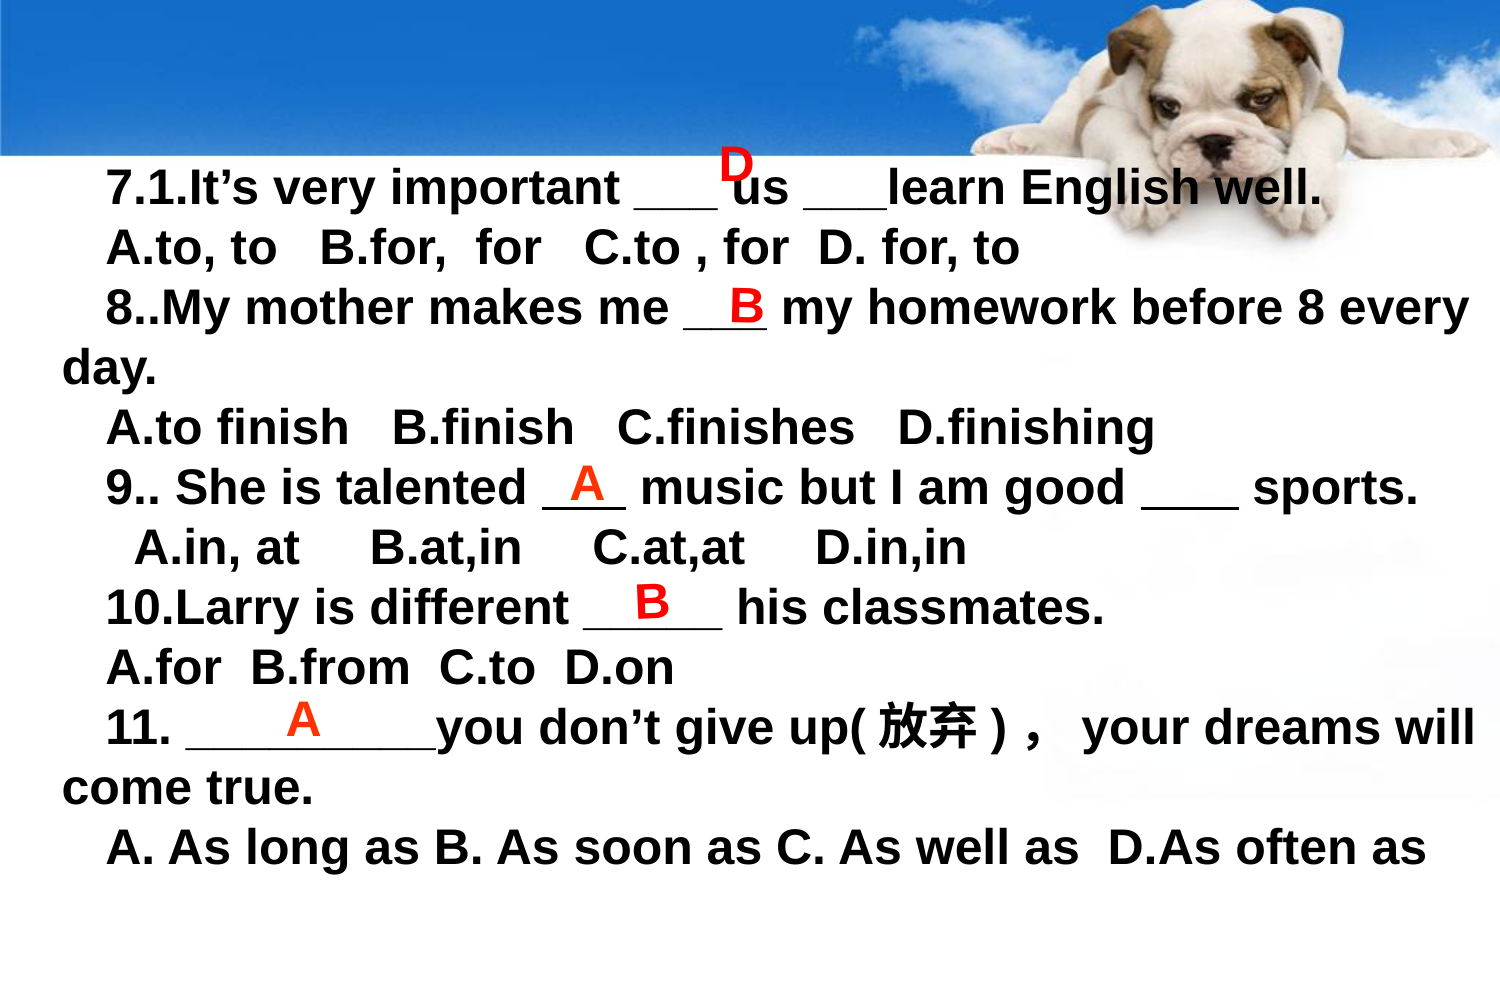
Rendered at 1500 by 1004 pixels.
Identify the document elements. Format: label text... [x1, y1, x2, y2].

text_box 7.1.It’s very important ___ us ___learn English well. A.to, to B.for, for C.to , for D. for, to 8..My mother makes me ___ my homework before 8 every day. A.to finish B.finish C.finishes D.finishing 9.. She is talented music but I am good sports. A.in, at B.at,in C.at,at D.in,in 10.Larry is different _____ his classmates. A.for B.from C.to D.on 11. _________you don’t give up(放弃)，your dreams will come true. A. As long as B. As soon as C. As well as D.As often as [46, 147, 1500, 942]
text_box B [713, 264, 783, 342]
text_box D [703, 123, 770, 199]
text_box A [270, 679, 350, 754]
picture [0, 0, 1500, 1004]
text_box A [554, 443, 634, 518]
text_box B [618, 559, 689, 638]
